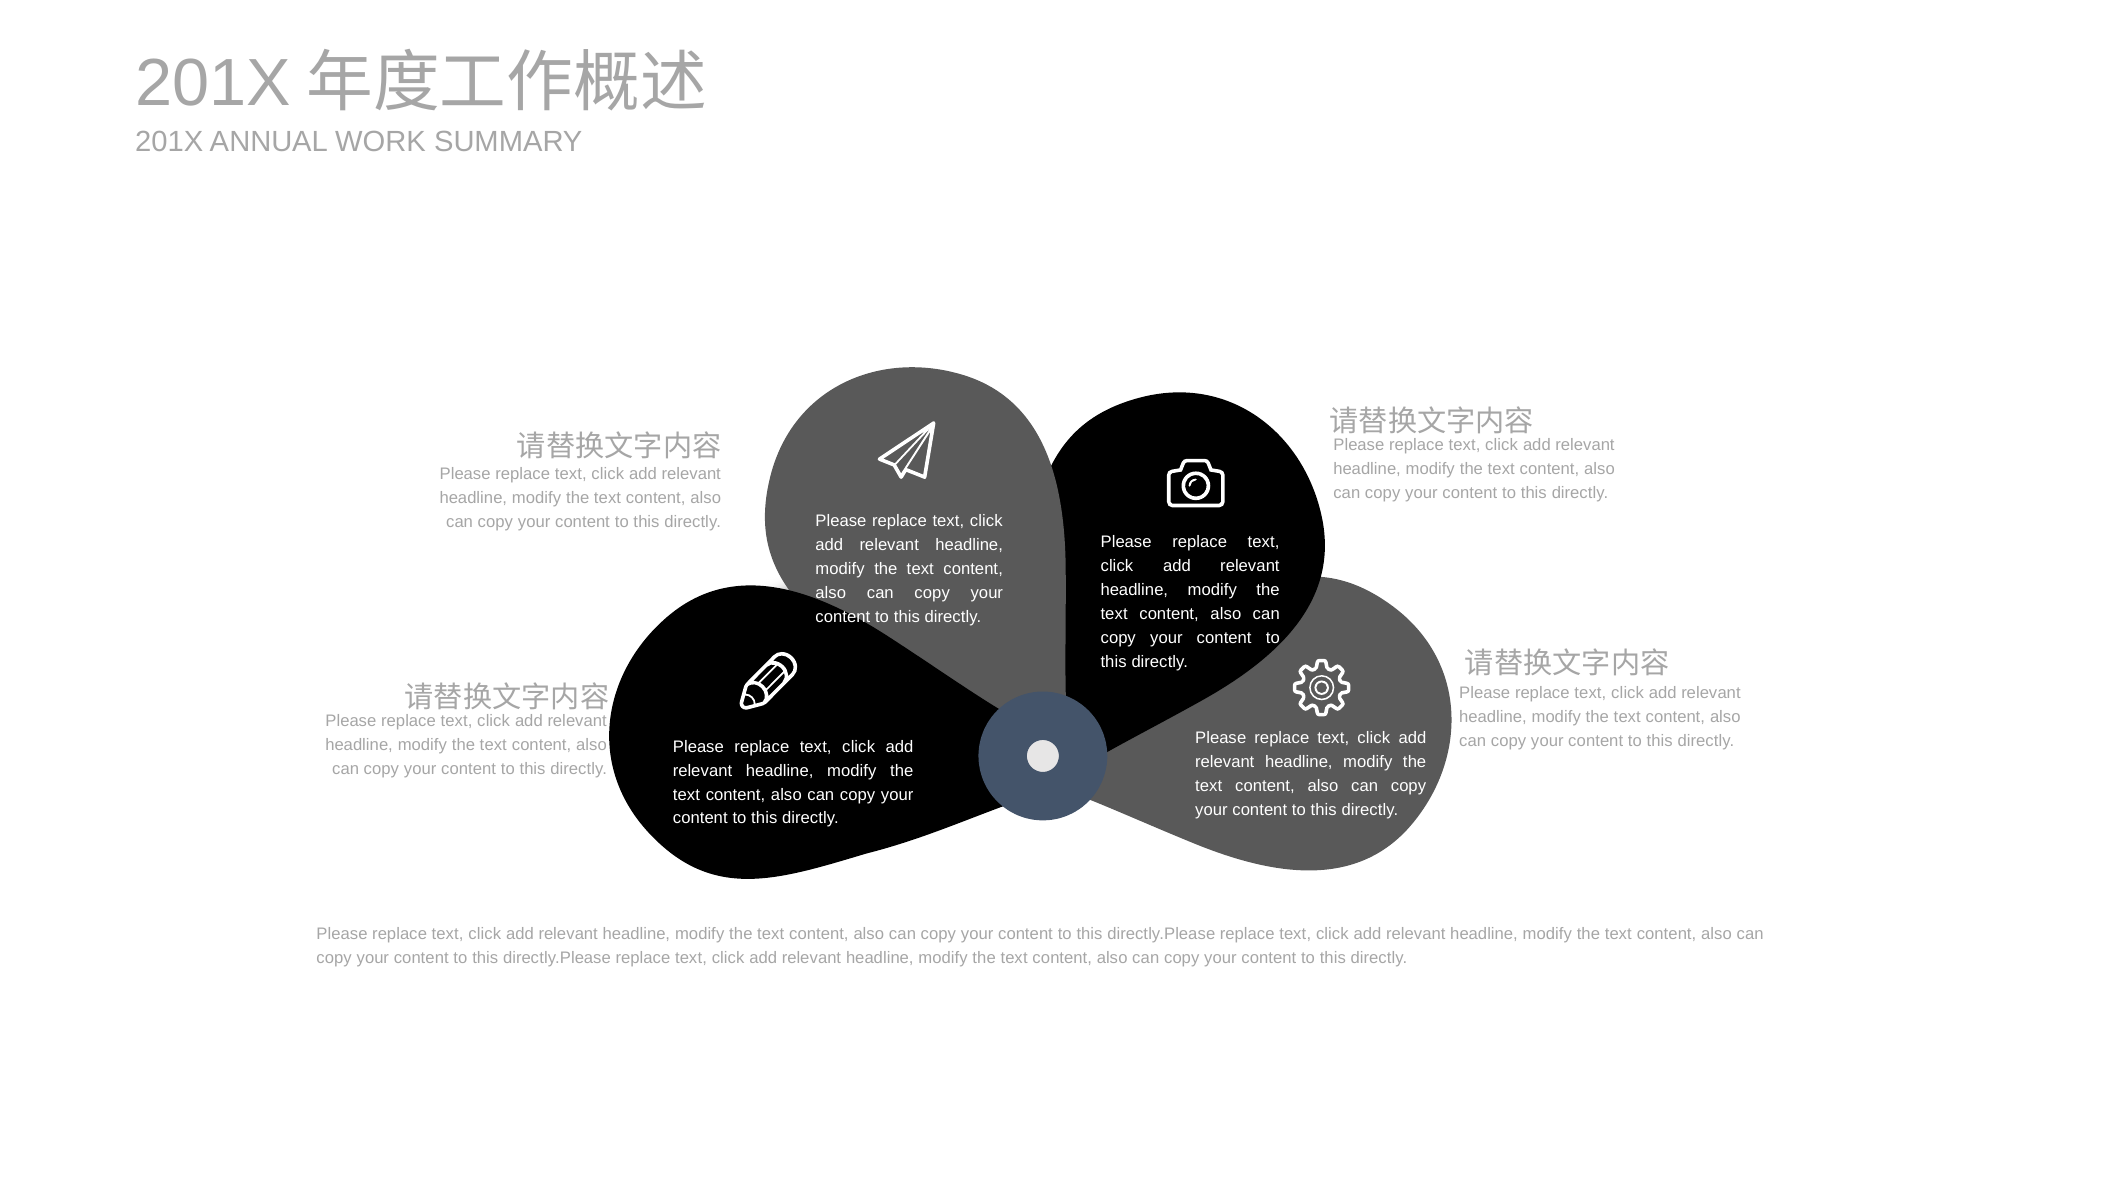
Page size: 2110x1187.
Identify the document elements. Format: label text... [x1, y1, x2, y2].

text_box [1442, 395, 1644, 501]
text_box 201X年度工作概述 [135, 38, 783, 119]
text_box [1459, 637, 1771, 749]
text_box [295, 671, 611, 777]
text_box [624, 373, 1442, 921]
text_box 201X ANNUAL WORK SUMMARY [135, 122, 596, 158]
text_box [409, 420, 624, 530]
text_box Please replace text, click add relevant headline, modify the text content, also can copy your content to this directly.Please replace text, click add relevant headline, modify the text content, also can copy your content to this directly.Please replace text, click add relevant headline, modify the text content, also can copy your content to this directly. [316, 918, 1793, 967]
